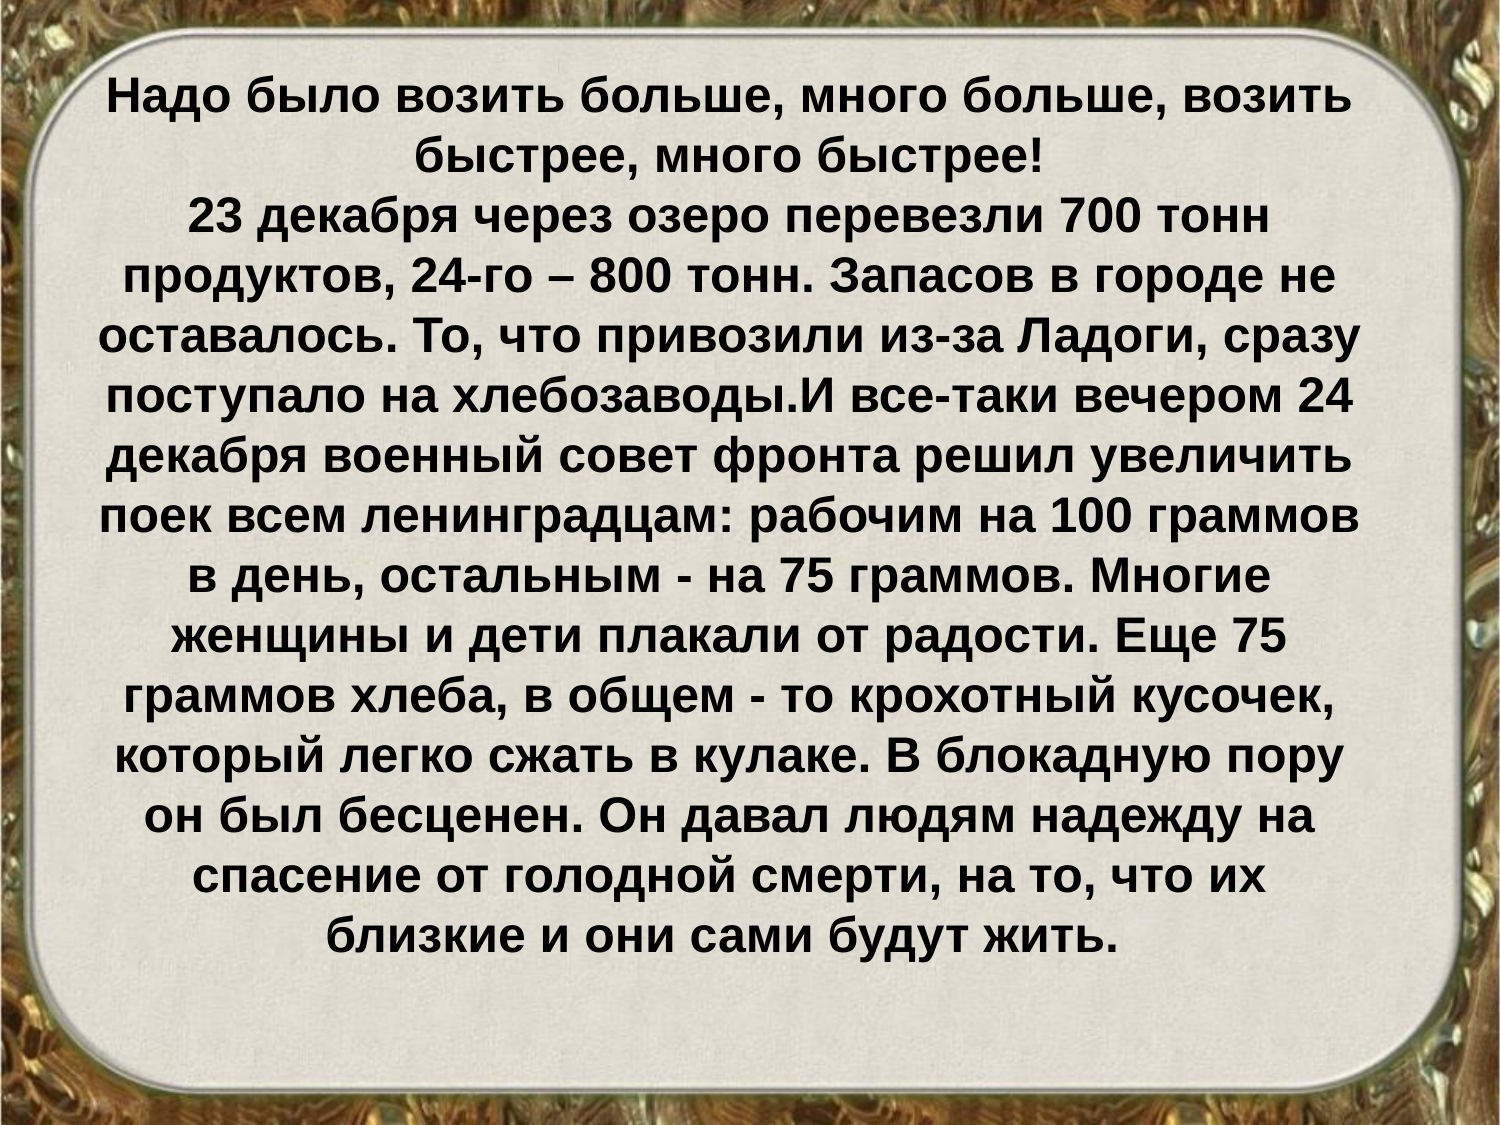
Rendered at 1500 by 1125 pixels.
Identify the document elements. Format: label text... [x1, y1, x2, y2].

picture [0, 0, 1500, 1125]
text_box Надо было возить больше, много больше, возить быстрее, много быстрее! 23 декабря через озеро перевезли 700 тонн продуктов, 24-го – 800 тонн. Запасов в городе не оставалось. То, что привозили из-за Ладоги, сразу поступало на хлебозаводы.И все-таки вечером 24 декабря военный совет фронта решил увеличить поек всем ленинградцам: рабочим на 100 граммов в день, остальным - на 75 граммов. Многие женщины и дети плакали от радости. Еще 75 граммов хлеба, в общем - то крохотный кусочек, который легко сжать в кулаке. В блокадную пору он был бесценен. Он давал людям надежду на спасение от голодной смерти, на то, что их близкие и они сами будут жить. [76, 54, 1383, 970]
